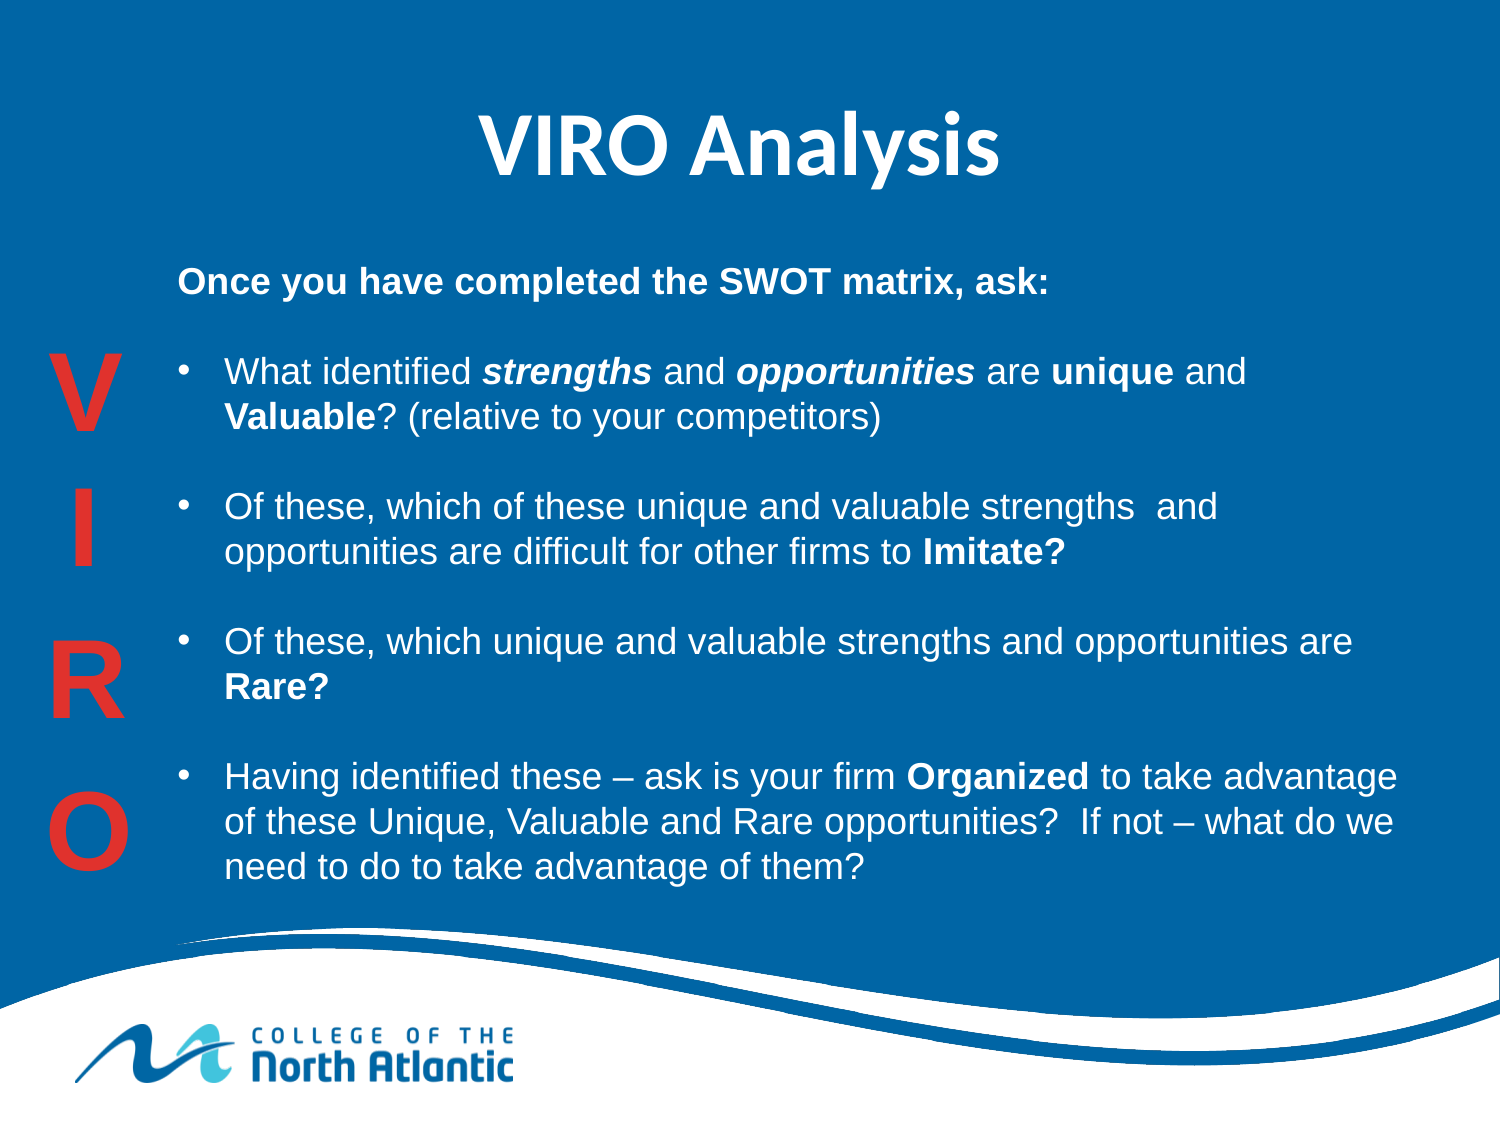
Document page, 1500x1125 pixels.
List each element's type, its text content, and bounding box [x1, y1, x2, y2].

title VIRO Analysis [75, 45, 1425, 233]
text_box I [53, 446, 116, 597]
picture [0, 928, 1500, 1125]
text_box O [29, 749, 148, 900]
text_box R [31, 598, 144, 749]
text_box V [33, 311, 139, 461]
text_box Once you have completed the SWOT matrix, ask: What identified strengths and opportunities are unique and Valuable? (relative to your competitors) Of these, which of these unique and valuable strengths and opportunities are difficult for other firms to Imitate? Of these, which unique and valuable strengths and opportunities are Rare? Having identified these – ask is your firm Organized to take advantage of these Unique, Valuable and Rare opportunities? If not – what do we need to do to take advantage of them? [162, 249, 1425, 940]
